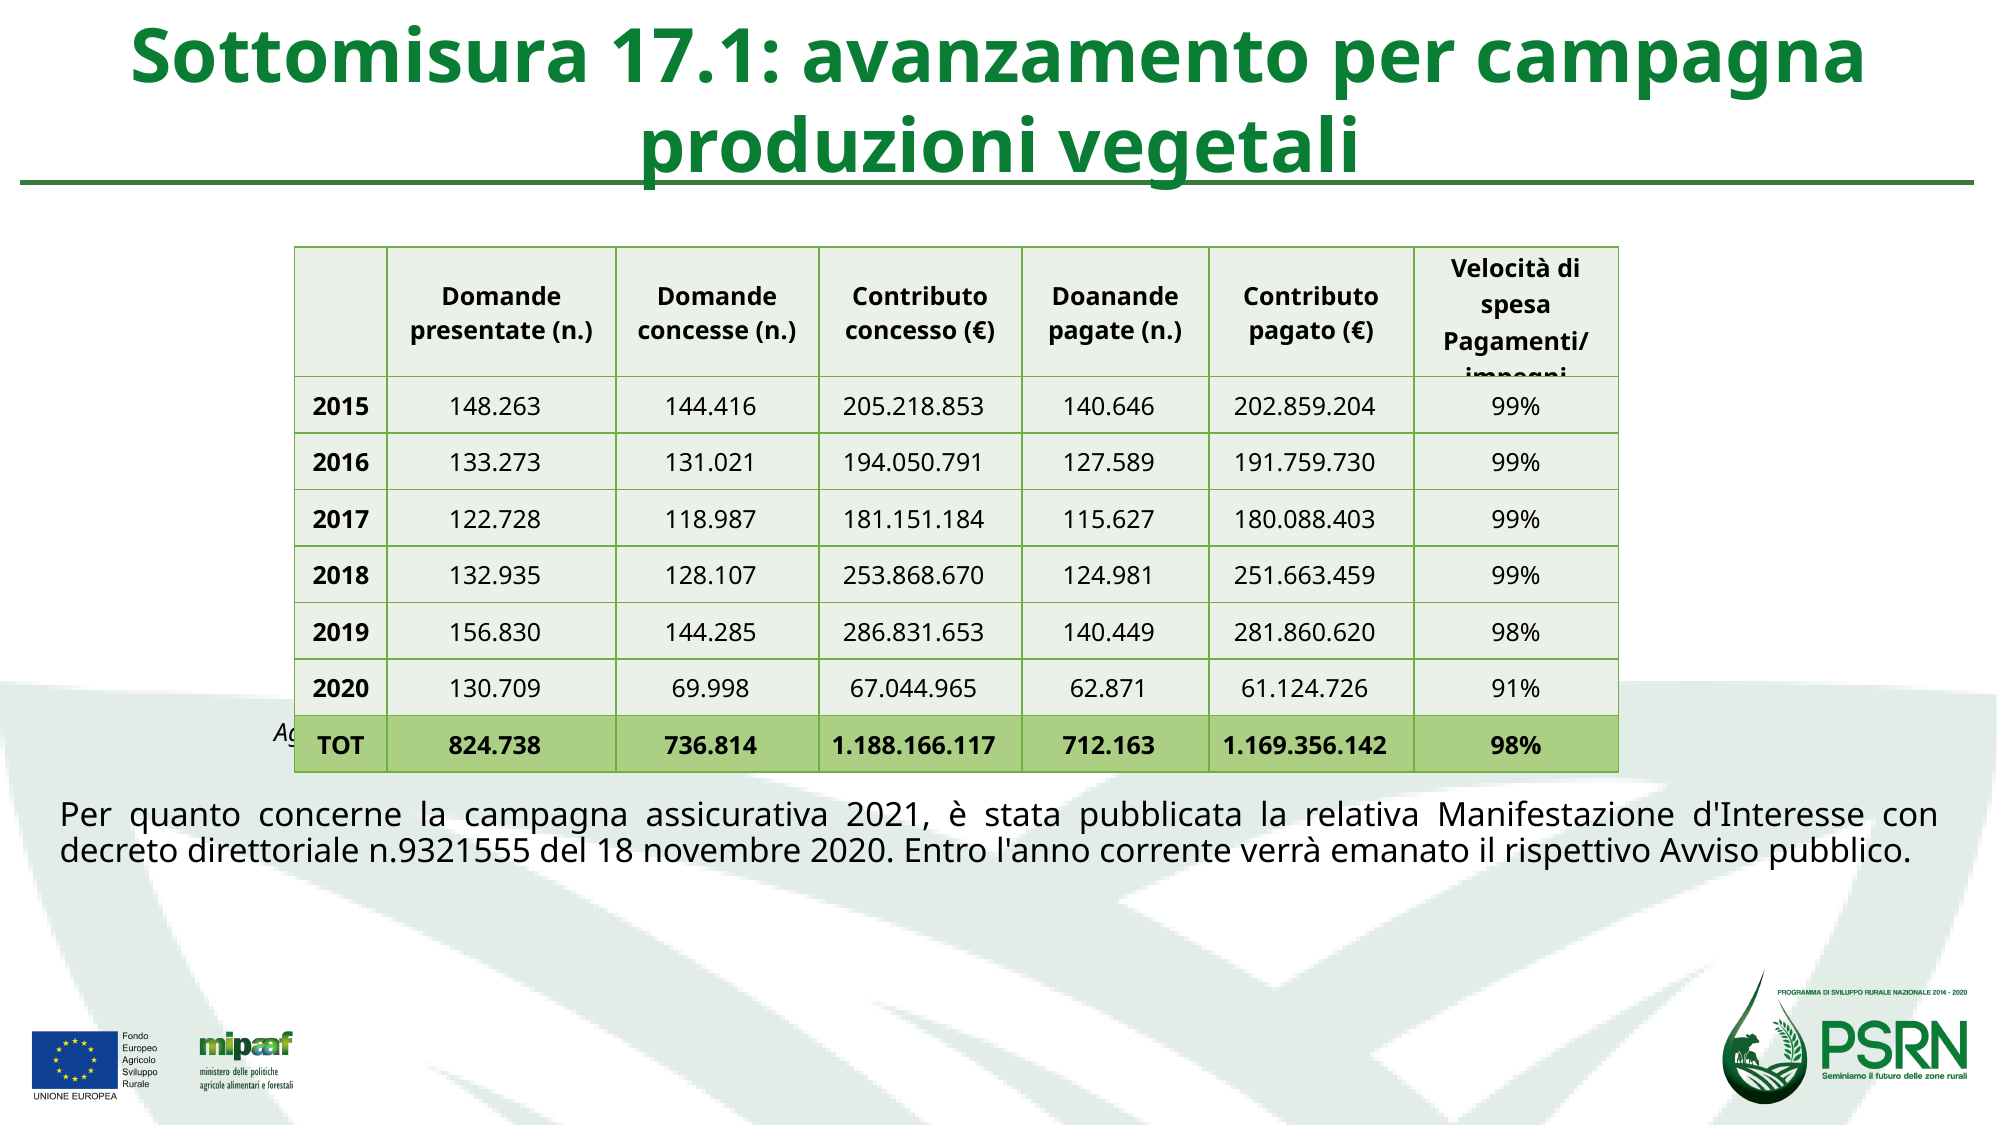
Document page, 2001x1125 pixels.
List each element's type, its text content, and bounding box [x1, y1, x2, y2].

table_cell 144.285 [617, 603, 818, 658]
table_cell 128.107 [617, 547, 818, 602]
table_cell 69.998 [617, 660, 818, 715]
table_cell 122.728 [388, 490, 615, 545]
table_cell 286.831.653 [820, 603, 1021, 658]
table_cell 99% [1415, 490, 1618, 545]
table_cell 180.088.403 [1210, 490, 1413, 545]
table_header Velocità di spesa Pagamenti/impegni [1415, 248, 1618, 376]
table_header Domande presentate (n.) [388, 248, 615, 376]
table_header Contributo pagato (€) [1210, 248, 1413, 376]
list Per quanto concerne la campagna assicurativa 2021, è stata pubblicata la relativa Manifestazione d'Interesse con decreto direttoriale n.9321555 del 18 novembre 2020. Entro l'anno corrente verrà emanato il rispettivo Avviso pubblico. [44, 790, 1958, 972]
table_cell 191.759.730 [1210, 434, 1413, 489]
table_cell 133.273 [388, 434, 615, 489]
table_header [295, 248, 386, 376]
table_cell 124.981 [1023, 547, 1208, 602]
table_cell 2017 [295, 490, 386, 545]
table_cell 2020 [295, 660, 386, 715]
table_cell 1.169.356.142 [1210, 716, 1413, 771]
table_cell 62.871 [1023, 660, 1208, 715]
table_cell 2015 [295, 377, 386, 432]
picture [19, 901, 324, 1125]
table_cell 131.021 [617, 434, 818, 489]
table_cell 253.868.670 [820, 547, 1021, 602]
picture [1696, 901, 2000, 1125]
table_cell 98% [1415, 716, 1618, 771]
table_cell 67.044.965 [820, 660, 1021, 715]
text_box Aggiornamento al 10 febbraio 2021 [259, 708, 294, 754]
table_cell 712.163 [1023, 716, 1208, 771]
table_cell 824.738 [388, 716, 615, 771]
table_cell 736.814 [617, 716, 818, 771]
table_cell 2016 [295, 434, 386, 489]
table_header Doanande pagate (n.) [1023, 248, 1208, 376]
table_cell 61.124.726 [1210, 660, 1413, 715]
table_cell 127.589 [1023, 434, 1208, 489]
table_cell 281.860.620 [1210, 603, 1413, 658]
table_cell 2019 [295, 603, 386, 658]
table_header Domande concesse (n.) [617, 248, 818, 376]
table_cell 132.935 [388, 547, 615, 602]
table_cell 130.709 [388, 660, 615, 715]
table_cell TOT [295, 716, 386, 771]
table_cell 148.263 [388, 377, 615, 432]
table_cell 156.830 [388, 603, 615, 658]
table_cell 251.663.459 [1210, 547, 1413, 602]
table_cell 202.859.204 [1210, 377, 1413, 432]
table_cell 118.987 [617, 490, 818, 545]
table_cell 2018 [295, 547, 386, 602]
table_cell 140.449 [1023, 603, 1208, 658]
table_header Contributo concesso (€) [820, 248, 1021, 376]
table_cell 99% [1415, 434, 1618, 489]
title Sottomisura 17.1: avanzamento per campagna produzioni vegetali [0, 50, 2000, 146]
table_cell 140.646 [1023, 377, 1208, 432]
table_cell 1.188.166.117 [820, 716, 1021, 771]
table_cell 99% [1415, 377, 1618, 432]
table_cell 99% [1415, 547, 1618, 602]
table_cell 98% [1415, 603, 1618, 658]
table_cell 205.218.853 [820, 377, 1021, 432]
table_cell 194.050.791 [820, 434, 1021, 489]
table_cell 91% [1415, 660, 1618, 715]
table_cell 144.416 [617, 377, 818, 432]
table_cell 115.627 [1023, 490, 1208, 545]
table_cell 181.151.184 [820, 490, 1021, 545]
